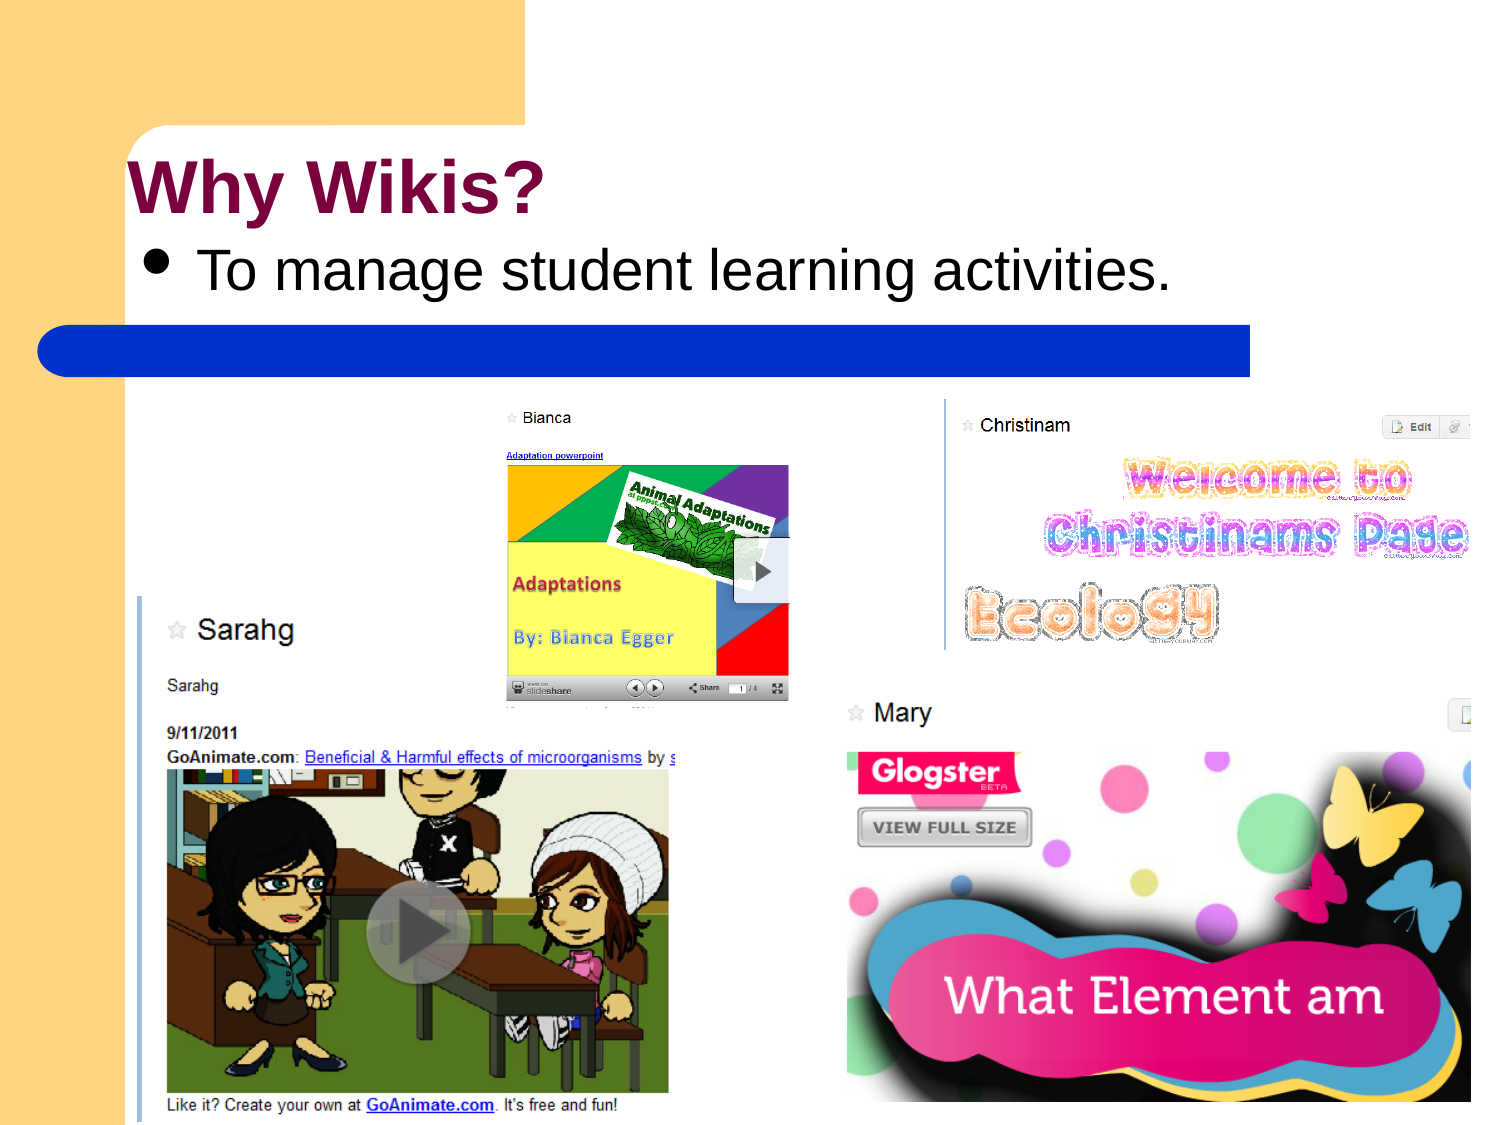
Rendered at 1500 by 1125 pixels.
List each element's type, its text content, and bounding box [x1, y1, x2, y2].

list To manage student learning activities. [124, 224, 1438, 326]
picture [837, 687, 1471, 1102]
picture [137, 404, 793, 1122]
title Why Wikis? [112, 49, 1413, 238]
picture [944, 399, 1470, 651]
